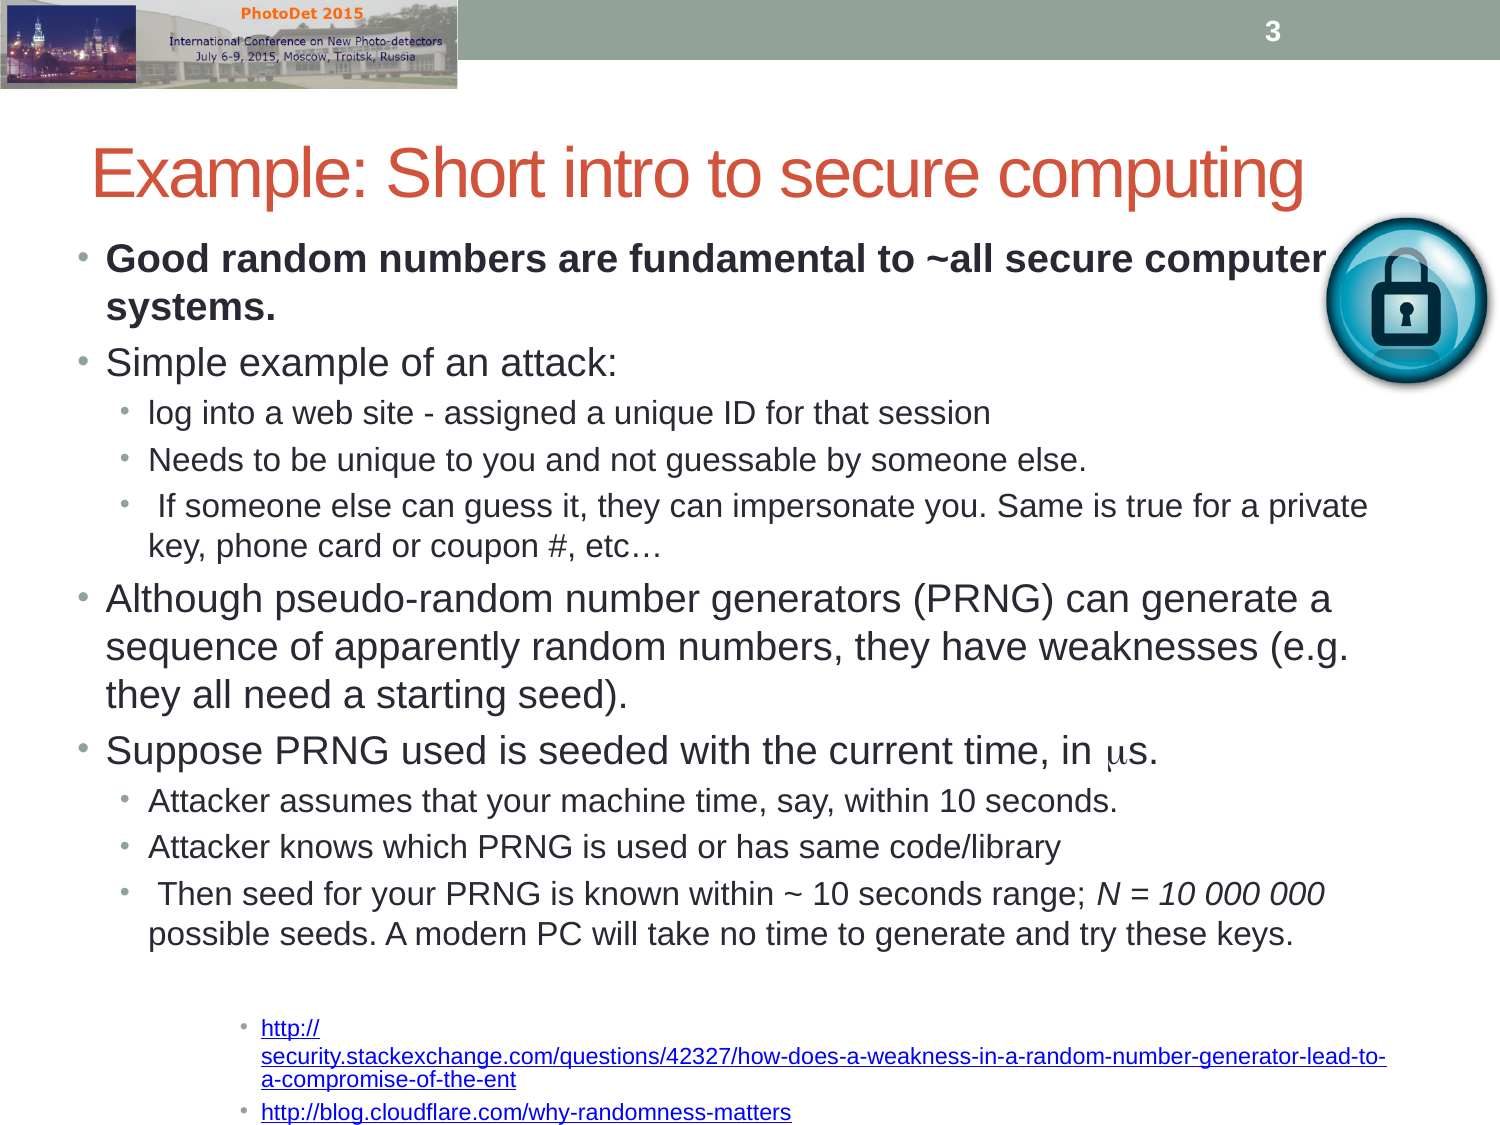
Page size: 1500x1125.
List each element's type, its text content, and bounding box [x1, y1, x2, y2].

picture [1313, 212, 1500, 401]
slide_number 3 [1250, 3, 1425, 57]
picture [0, 0, 459, 89]
title Example: Short intro to secure computing [75, 87, 1425, 224]
list Good random numbers are fundamental to ~all secure computer systems. Simple example of an attack: log into a web site - assigned a unique ID for that session Needs to be unique to you and not guessable by someone else. If someone else can guess it, they can impersonate you. Same is true for a private key, phone card or coupon #, etc… Although pseudo-random number generators (PRNG) can generate a sequence of apparently random numbers, they have weaknesses (e.g. they all need a starting seed). Suppose PRNG used is seeded with the current time, in ms. Attacker assumes that your machine time, say, within 10 seconds. Attacker knows which PRNG is used or has same code/library Then seed for your PRNG is known within ~ 10 seconds range; N = 10 000 000 possible seeds. A modern PC will take no time to generate and try these keys. http://security.stackexchange.com/questions/42327/how-does-a-weakness-in-a-random-number-generator-lead-to-a-compromise-of-the-ent http://blog.cloudflare.com/why-randomness-matters [62, 224, 1413, 1113]
